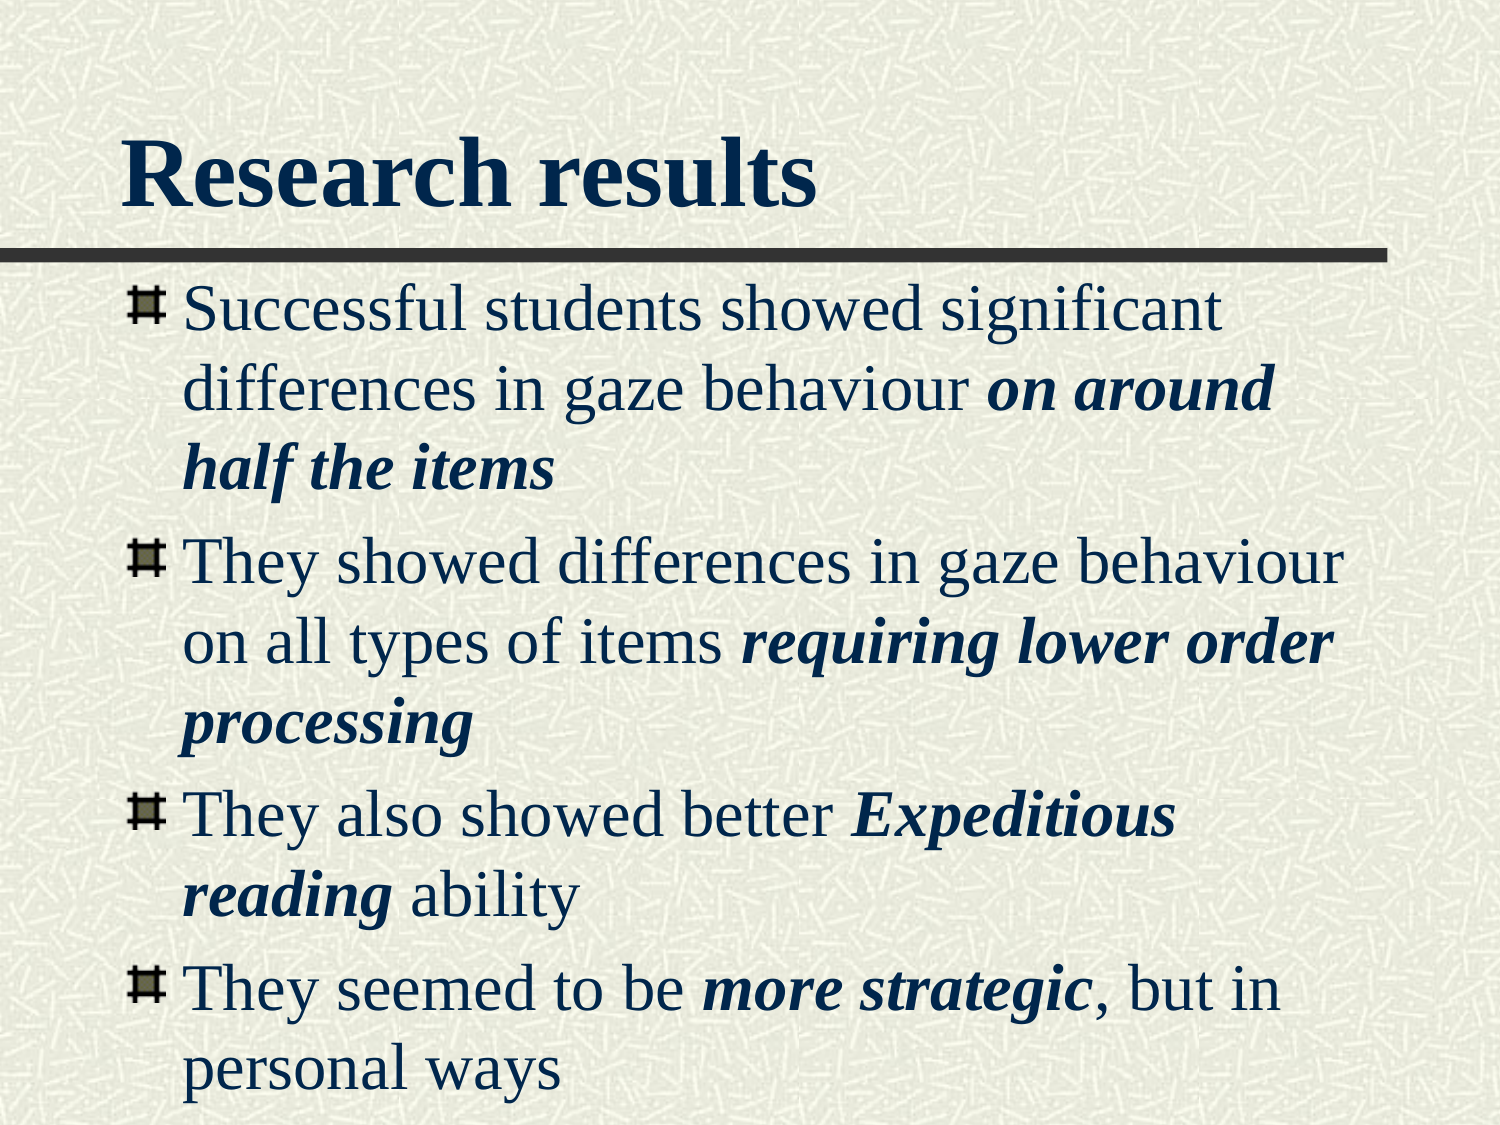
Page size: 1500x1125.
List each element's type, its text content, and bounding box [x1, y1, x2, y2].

picture [125, 790, 166, 830]
picture [125, 283, 166, 324]
picture [0, 0, 1500, 1125]
title Research results [105, 46, 1455, 235]
picture [125, 536, 166, 577]
list Successful students showed significant differences in gaze behaviour on around half the items They showed differences in gaze behaviour on all types of items requiring lower order processing They also showed better Expeditious reading ability They seemed to be more strategic, but in personal ways [110, 172, 1386, 861]
